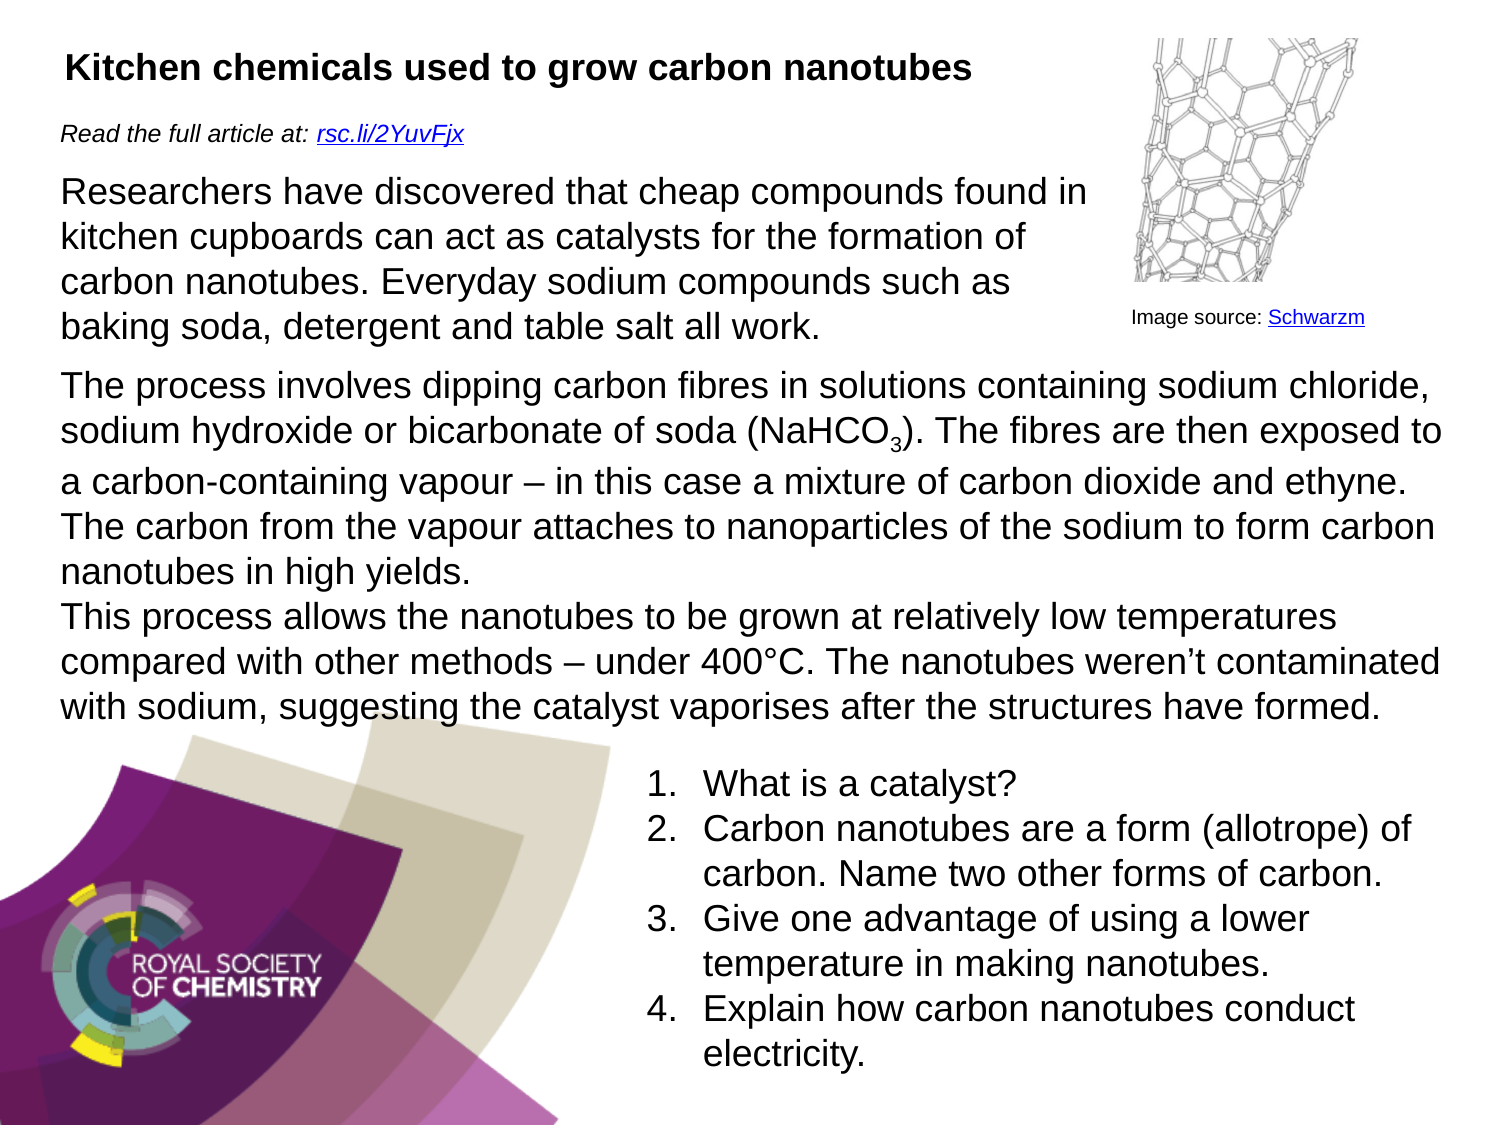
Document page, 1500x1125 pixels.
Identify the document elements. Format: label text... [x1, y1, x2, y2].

text_box What is a catalyst? Carbon nanotubes are a form (allotrope) of carbon. Name two other forms of carbon. Give one advantage of using a lower temperature in making nanotubes. Explain how carbon nanotubes conduct electricity. [631, 751, 1483, 1082]
text_box Kitchen chemicals used to grow carbon nanotubes [827, 35, 1078, 96]
picture [0, 3, 1500, 1125]
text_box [44, 35, 827, 156]
text_box Researchers have discovered that cheap compounds found in kitchen cupboards can act as catalysts for the formation of carbon nanotubes. Everyday sodium compounds such as baking soda, detergent and table salt all work. [45, 160, 1128, 355]
text_box The process involves dipping carbon fibres in solutions containing sodium chloride, sodium hydroxide or bicarbonate of soda (NaHCO3). The fibres are then exposed to a carbon-containing vapour – in this case a mixture of carbon dioxide and ethyne. The carbon from the vapour attaches to nanoparticles of the sodium to form carbon nanotubes in high yields. This process allows the nanotubes to be grown at relatively low temperatures compared with other methods – under 400°C. The nanotubes weren’t contaminated with sodium, suggesting the catalyst vaporises after the structures have formed. [45, 353, 1483, 735]
text_box Image source: Schwarzm [1116, 296, 1500, 337]
